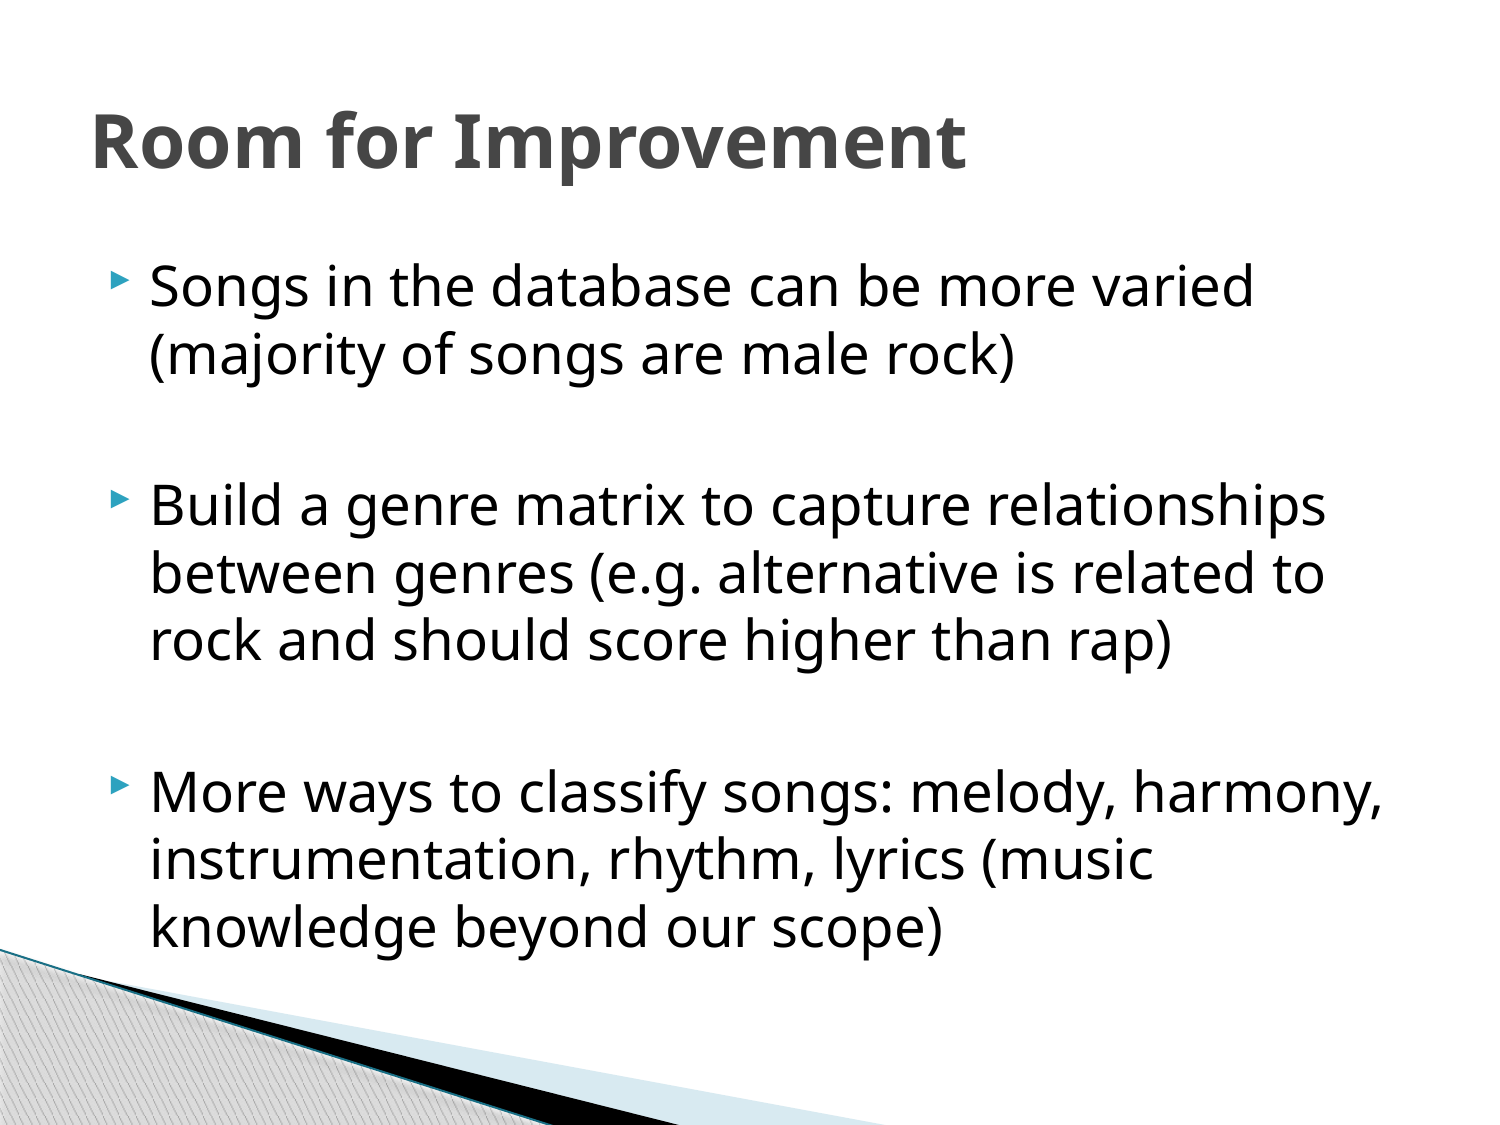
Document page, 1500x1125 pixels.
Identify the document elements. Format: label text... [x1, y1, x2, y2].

list Songs in the database can be more varied (majority of songs are male rock) Build a genre matrix to capture relationships between genres (e.g. alternative is related to rock and should score higher than rap) More ways to classify songs: melody, harmony, instrumentation, rhythm, lyrics (music knowledge beyond our scope) [75, 243, 1425, 986]
title Room for Improvement [75, 45, 1425, 233]
